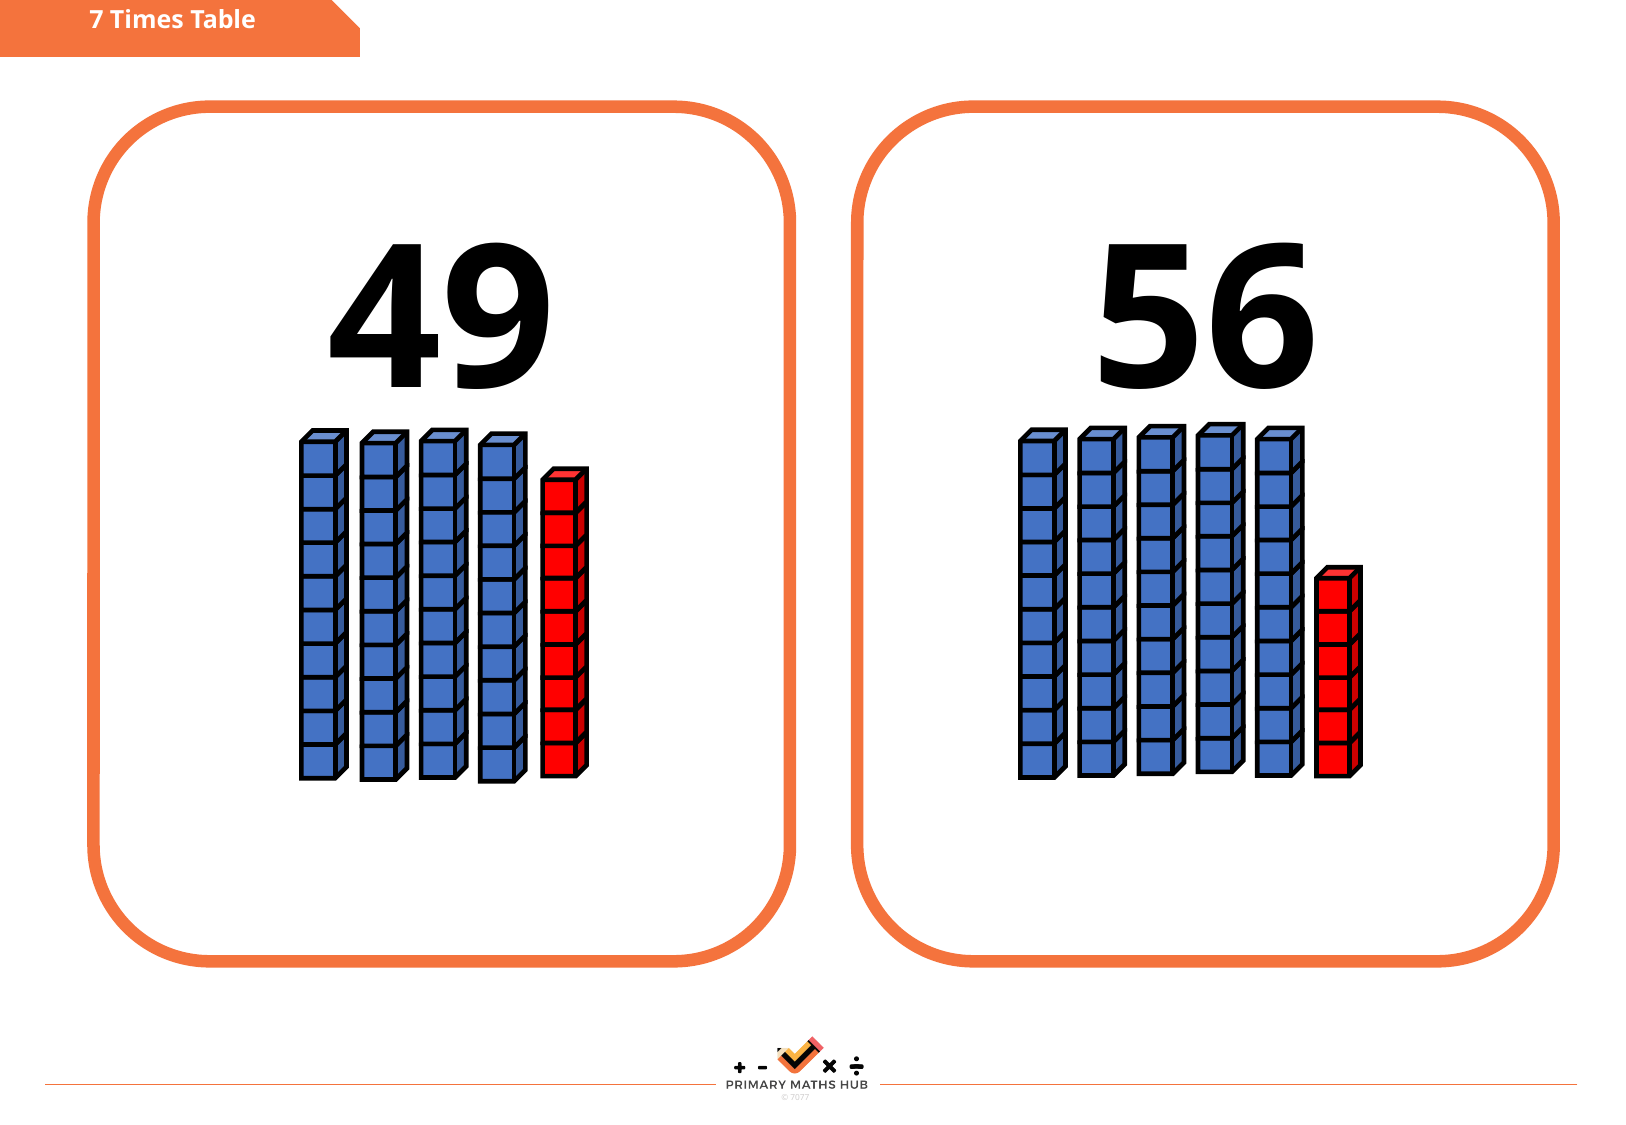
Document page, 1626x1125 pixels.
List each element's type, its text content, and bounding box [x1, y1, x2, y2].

text_box 7 Times Table [0, 0, 361, 58]
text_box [480, 433, 526, 782]
text_box [100, 105, 783, 179]
text_box [864, 105, 1547, 179]
picture [722, 1034, 872, 1094]
text_box [856, 209, 1555, 963]
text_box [301, 430, 347, 779]
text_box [361, 431, 408, 780]
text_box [1020, 429, 1066, 778]
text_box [421, 429, 467, 778]
text_box © 7077 [720, 1084, 870, 1110]
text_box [1198, 424, 1244, 772]
text_box 56 [857, 179, 1554, 435]
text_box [542, 468, 587, 777]
text_box 49 [93, 179, 790, 435]
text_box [1079, 427, 1125, 776]
text_box [92, 207, 792, 963]
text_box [1257, 427, 1303, 776]
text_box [1138, 426, 1184, 774]
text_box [1316, 567, 1361, 777]
